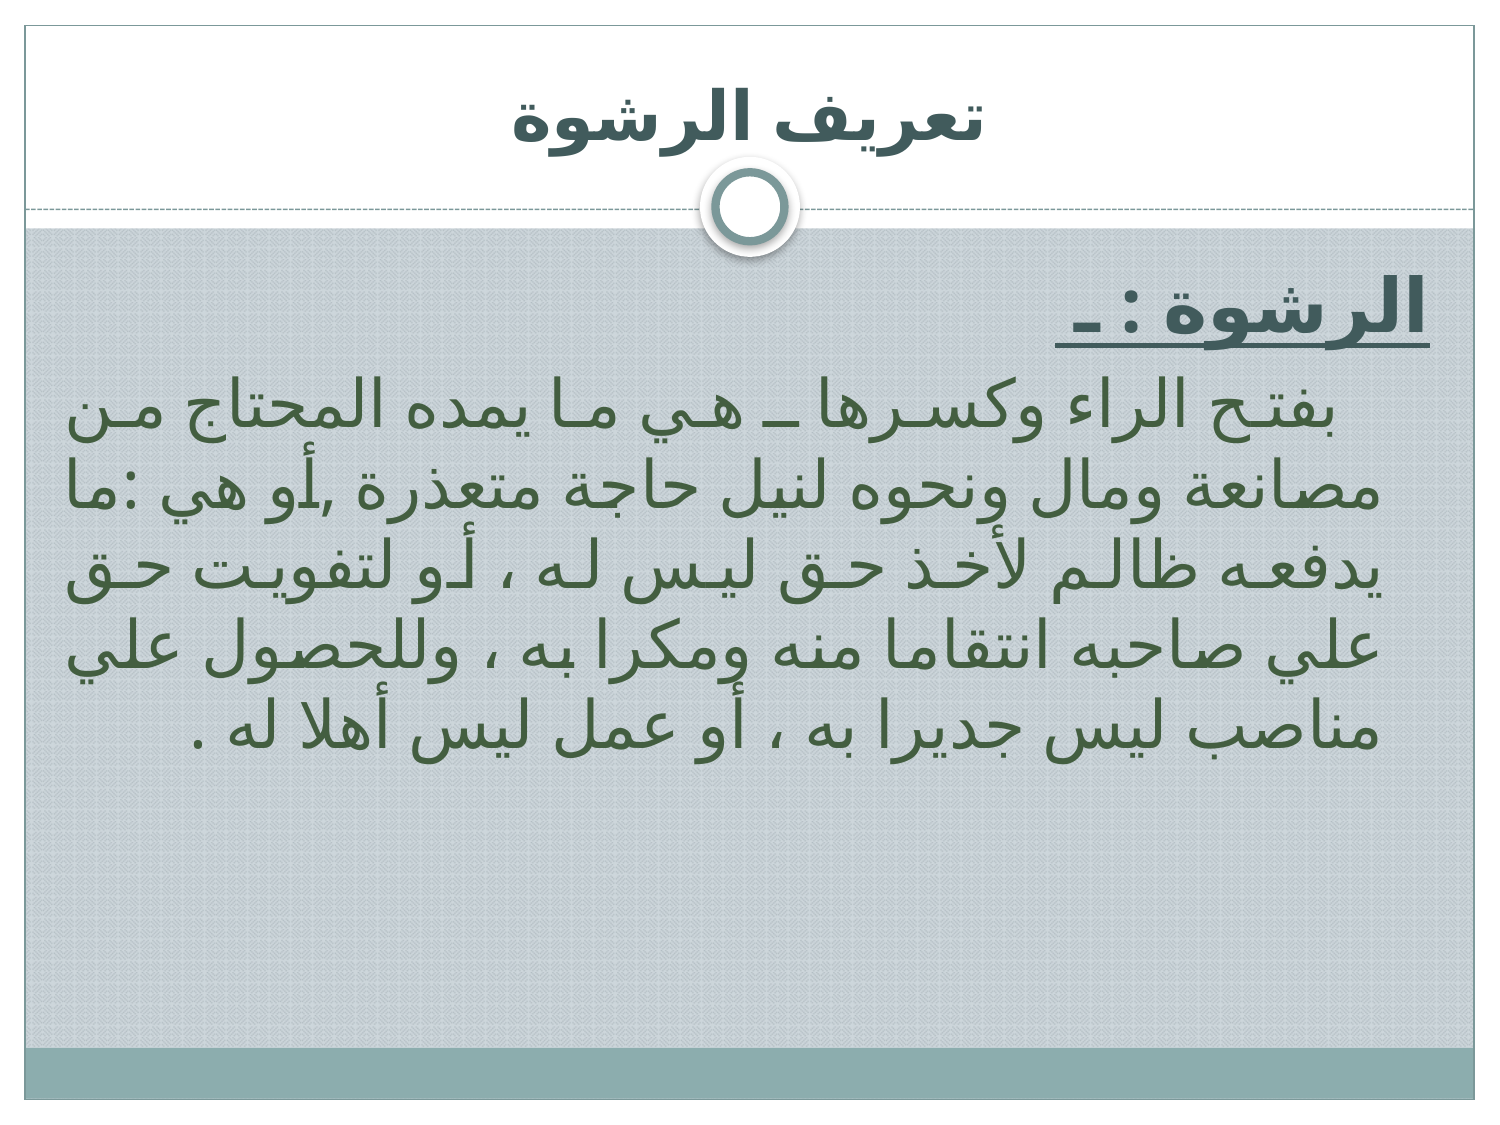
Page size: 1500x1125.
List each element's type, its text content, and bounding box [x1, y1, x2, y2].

list الرشوة : ـ بفتح الراء وكسرها ـ هي ما يمده المحتاج من مصانعة ومال ونحوه لنيل حاجة متعذرة ,أو هي :ما يدفعه ظالم لأخذ حق ليس له ، أو لتفويت حق علي صاحبه انتقاما منه ومكرا به ، وللحصول علي مناصب ليس جديرا به ، أو عمل ليس أهلا له . [49, 250, 1445, 1059]
title تعريف الرشوة [49, 37, 1450, 162]
